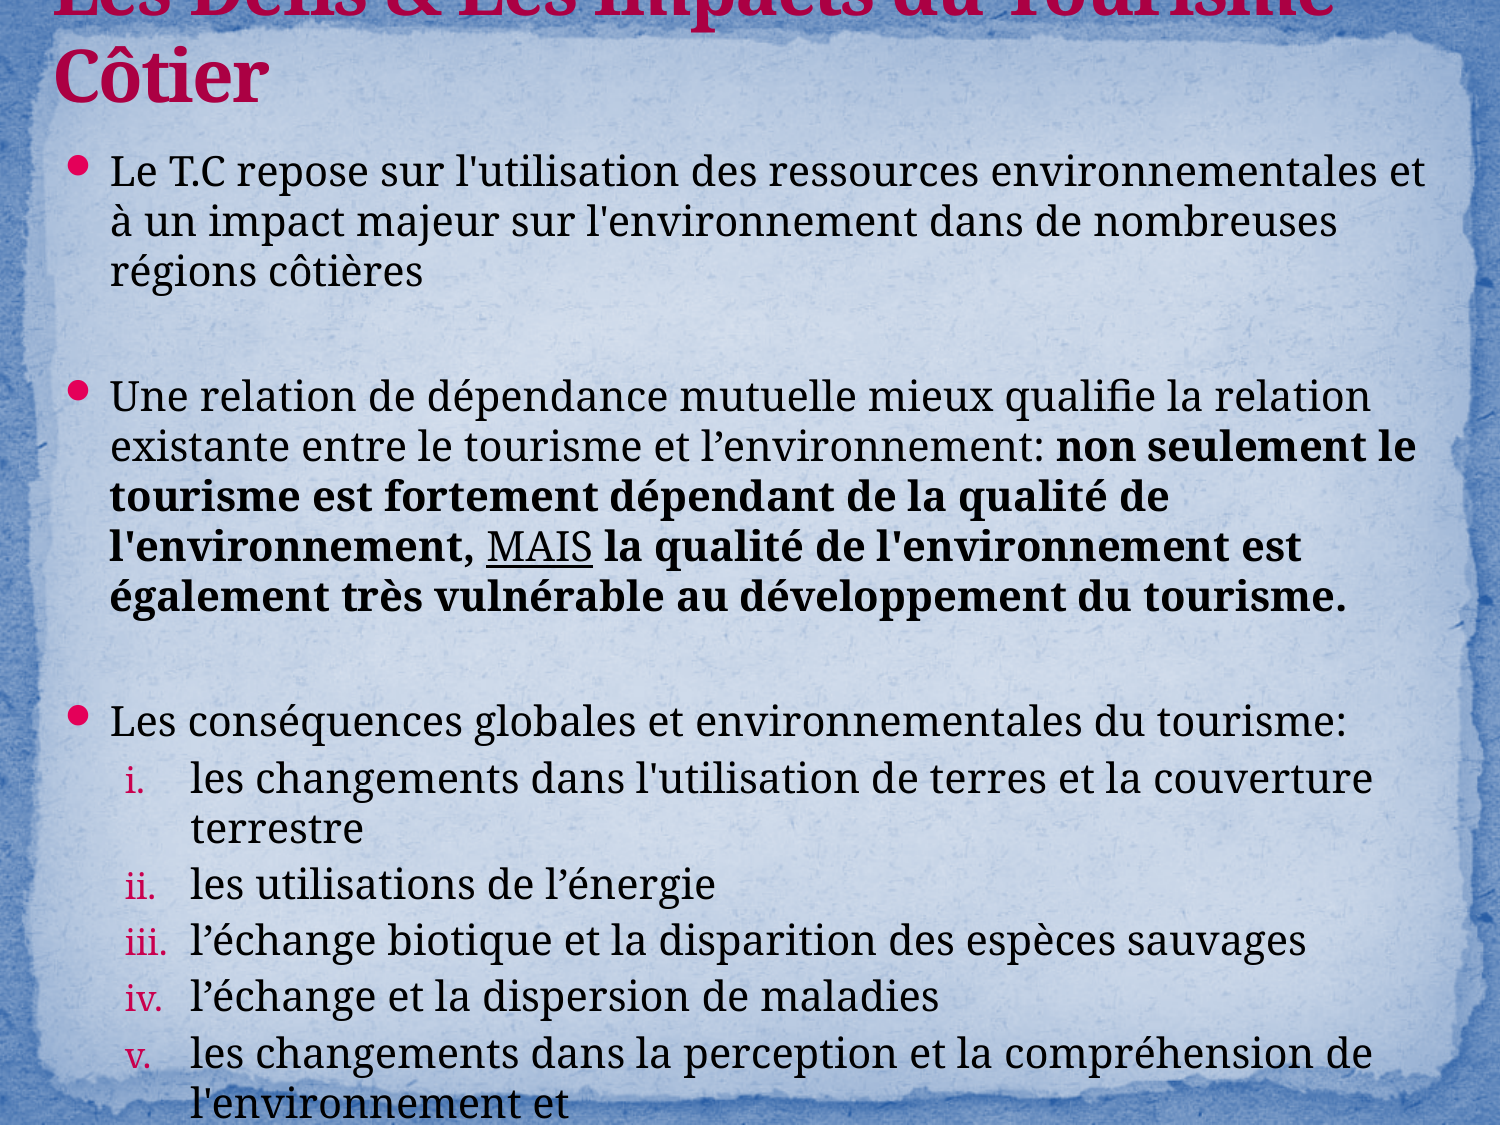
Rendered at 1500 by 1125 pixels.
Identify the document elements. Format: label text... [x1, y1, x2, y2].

list Le T.C repose sur l'utilisation des ressources environnementales et à un impact majeur sur l'environnement dans de nombreuses régions côtières Une relation de dépendance mutuelle mieux qualifie la relation existante entre le tourisme et l’environnement: non seulement le tourisme est fortement dépendant de la qualité de l'environnement, MAIS la qualité de l'environnement est également très vulnérable au développement du tourisme. Les conséquences globales et environnementales du tourisme: les changements dans l'utilisation de terres et la couverture terrestre les utilisations de l’énergie l’échange biotique et la disparition des espèces sauvages l’échange et la dispersion de maladies les changements dans la perception et la compréhension de l'environnement et l’utilisation de l’eau. [50, 137, 1463, 888]
title Les Défis & Les Impacts du Tourisme Côtier [37, 0, 1500, 125]
